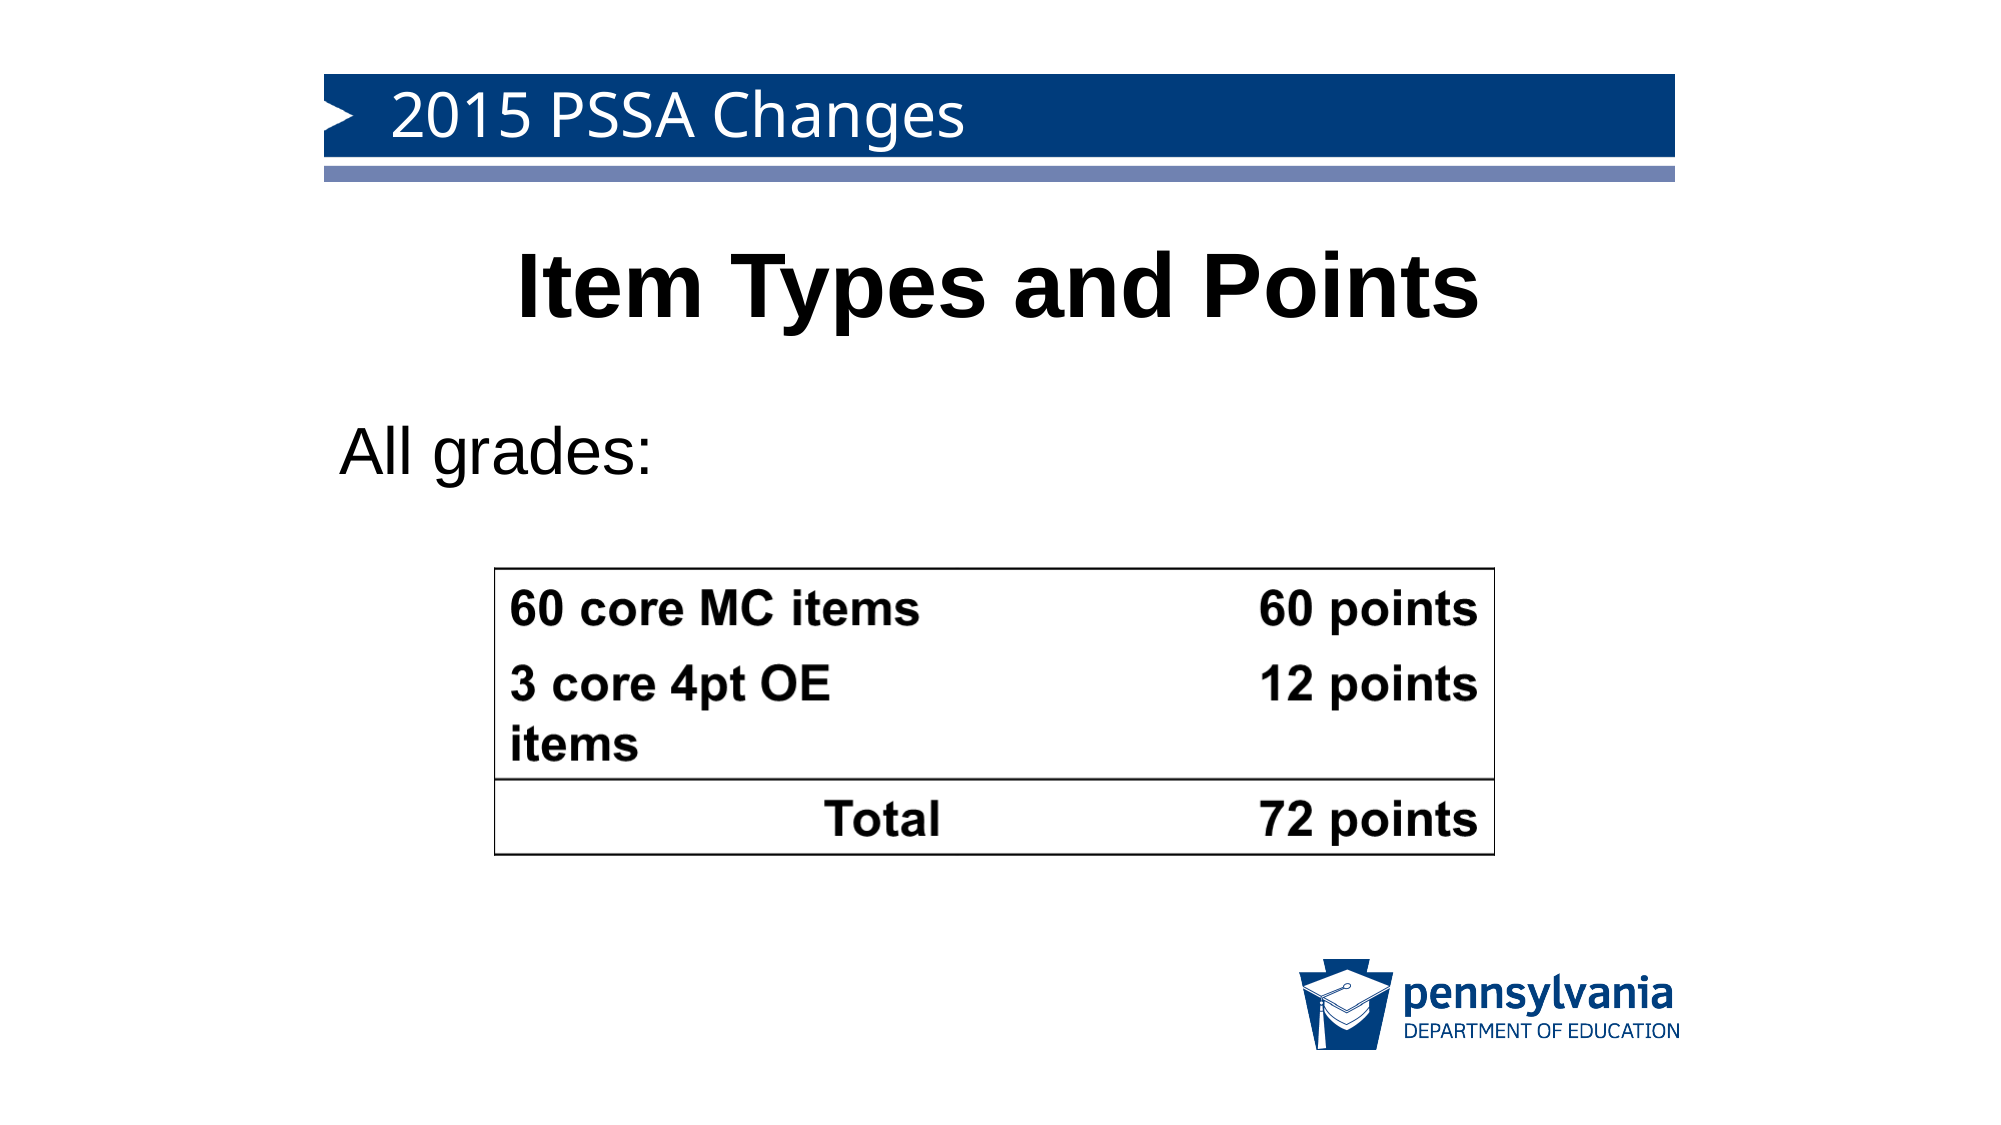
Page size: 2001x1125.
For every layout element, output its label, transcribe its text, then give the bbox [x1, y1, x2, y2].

text_box All grades: [324, 307, 1675, 1050]
picture [494, 562, 1495, 878]
text_box Item Types and Points [324, 189, 1675, 307]
picture [1299, 959, 1679, 1051]
picture [324, 74, 1676, 182]
